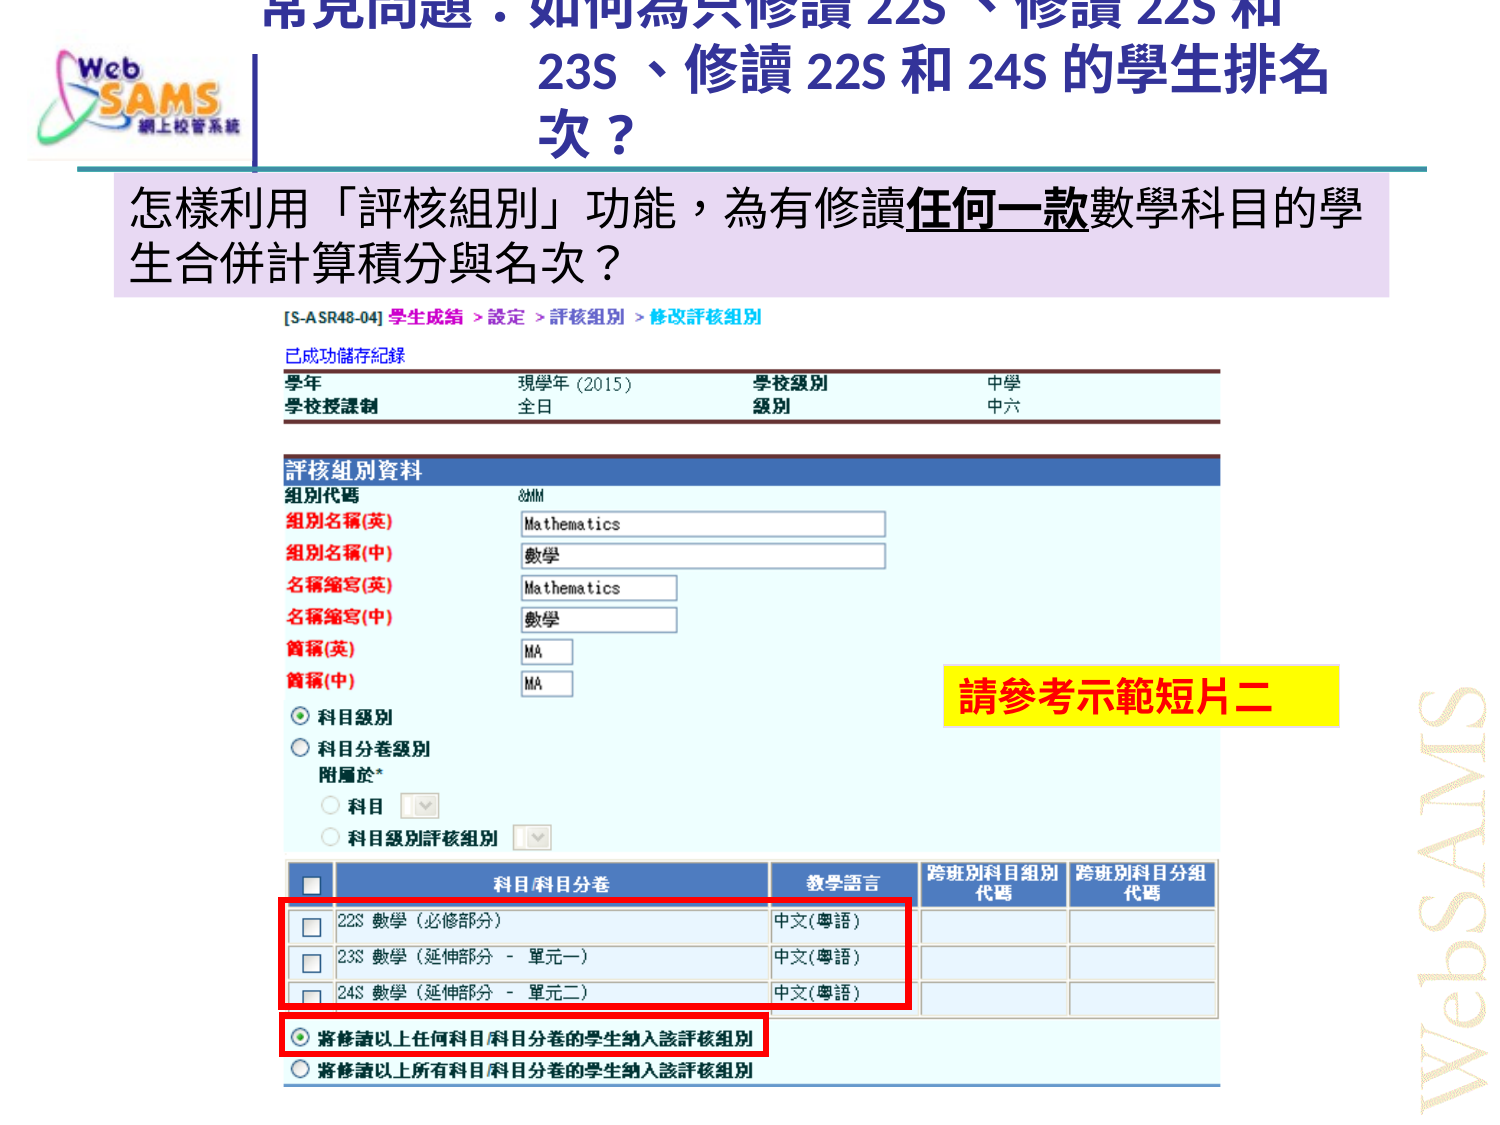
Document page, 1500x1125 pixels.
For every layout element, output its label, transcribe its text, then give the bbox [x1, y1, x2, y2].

text_box 怎樣利用「評核組別」功能，為有修讀任何一款數學科目的學生合併計算積分與名次？ [113, 172, 1390, 298]
picture [1393, 679, 1500, 1117]
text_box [278, 306, 1222, 1087]
picture [27, 29, 242, 161]
title 常見問題：如何為只修讀22S、修讀22S和23S、修讀22S和24S的學生排名次? [242, 19, 1447, 173]
text_box 請參考示範短片二 [1227, 664, 1340, 727]
